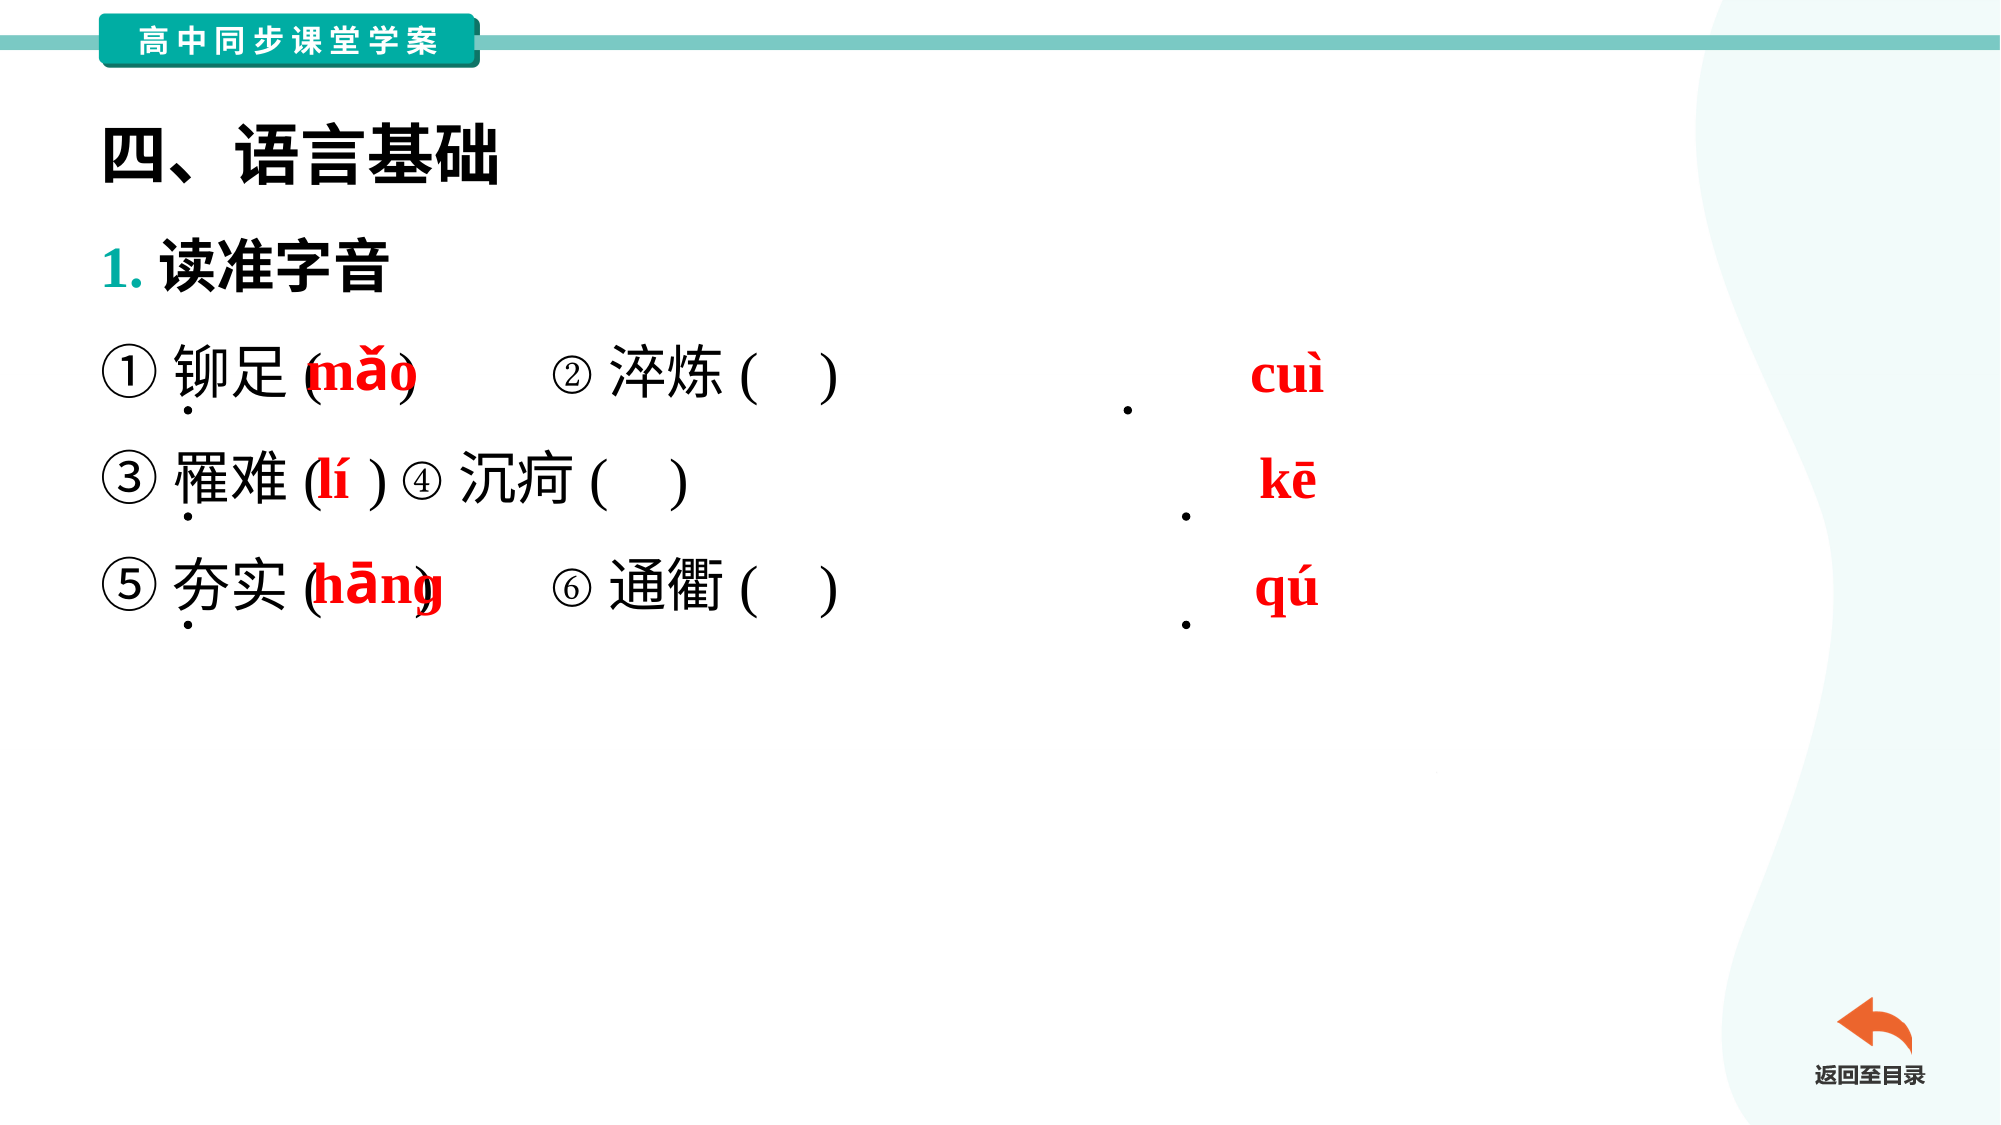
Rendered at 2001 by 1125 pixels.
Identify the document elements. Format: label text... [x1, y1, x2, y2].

text_box 四、语言基础 [100, 76, 1899, 192]
text_box cuì [1229, 300, 1347, 405]
text_box kē [1237, 406, 1339, 511]
text_box 1.读准字音 ①铆足( ) ②淬炼( ) ③罹难( ) ④沉疴( ) ⑤夯实( ) ⑥通衢( ) [100, 192, 1899, 618]
text_box [1181, 512, 1191, 521]
text_box mǎo [287, 300, 438, 403]
text_box [183, 512, 193, 521]
picture [0, 0, 2000, 1125]
text_box [183, 406, 193, 415]
text_box qú [1233, 512, 1342, 617]
text_box [1181, 620, 1191, 630]
text_box hānɡ [293, 512, 463, 615]
text_box lí [295, 406, 371, 511]
text_box [1123, 406, 1133, 415]
text_box [183, 620, 193, 630]
